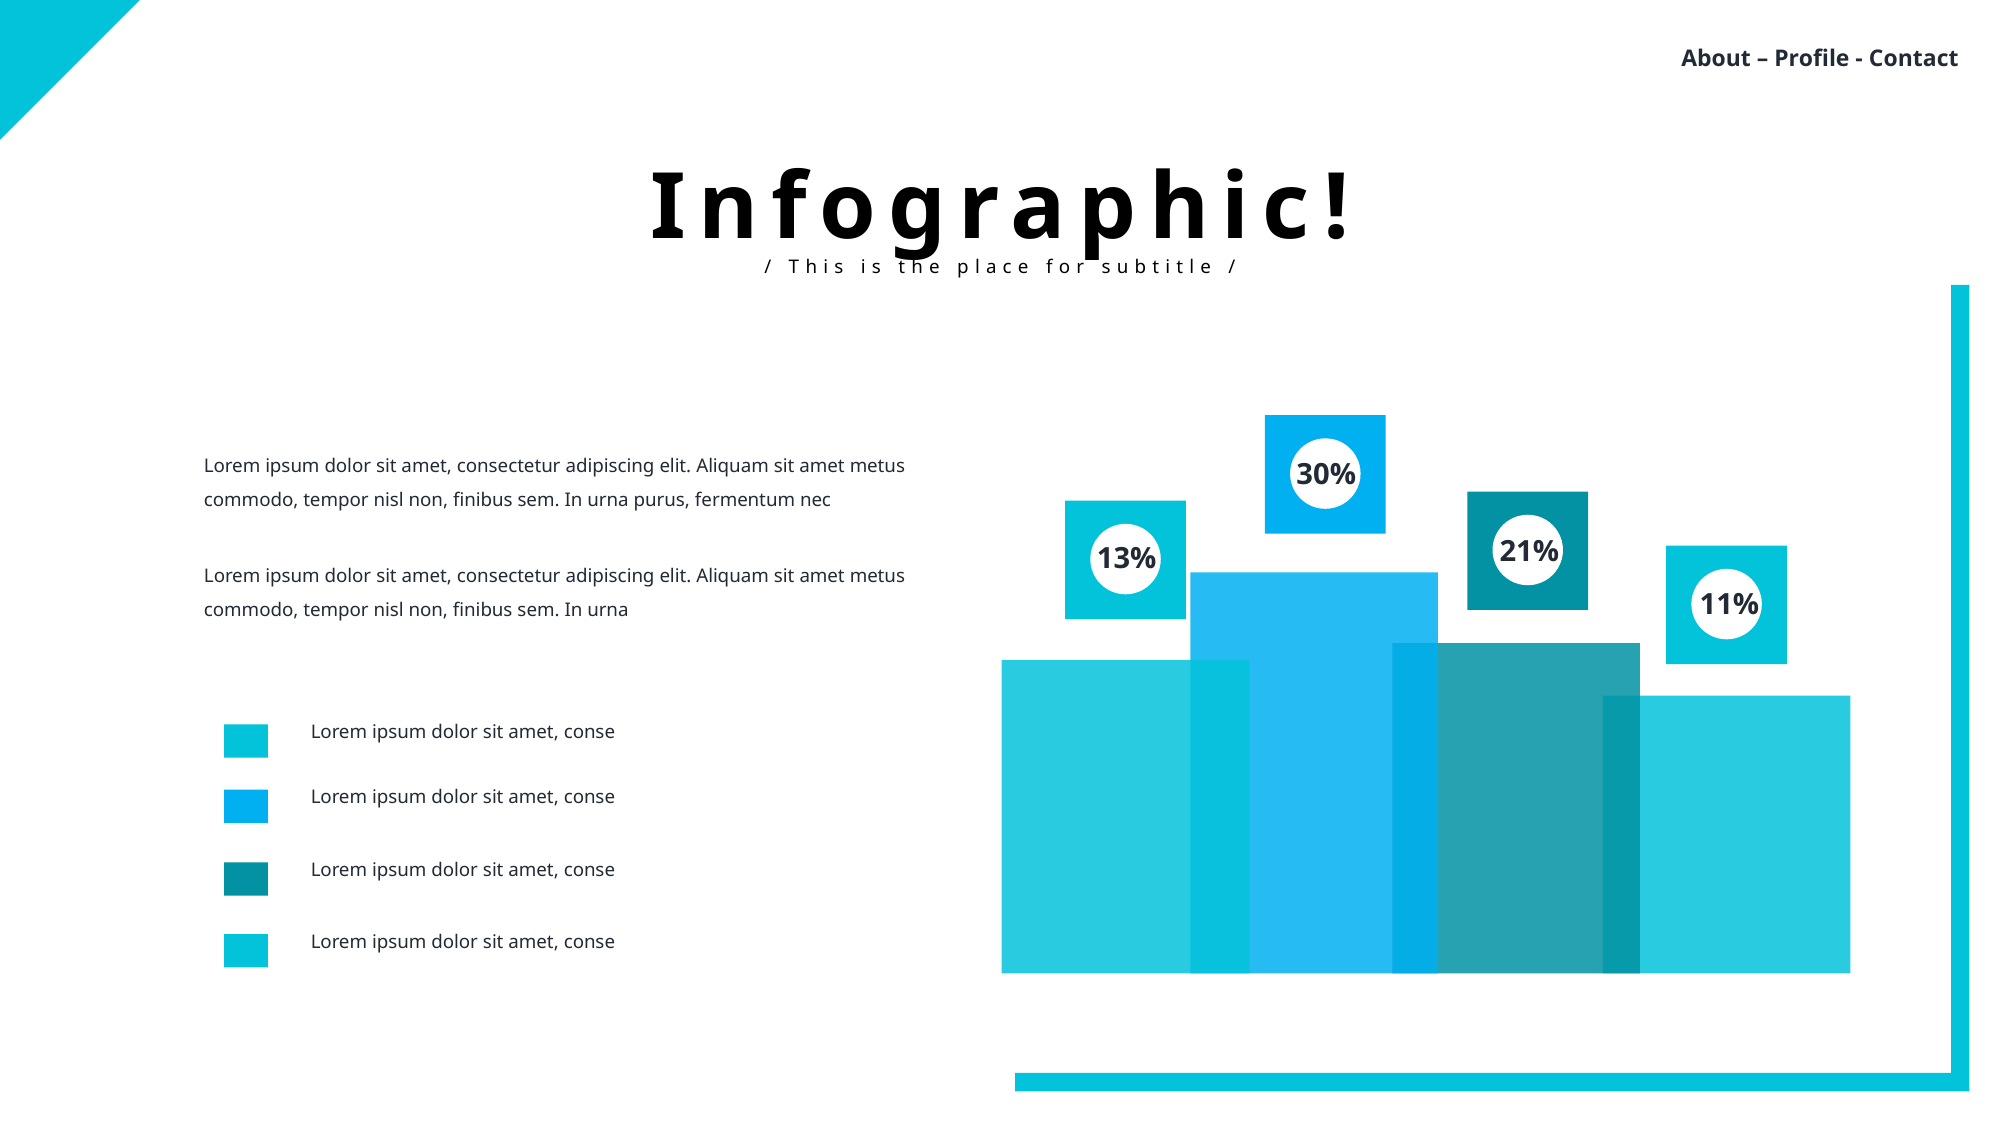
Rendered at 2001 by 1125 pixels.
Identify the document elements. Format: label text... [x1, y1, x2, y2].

text_box Lorem ipsum dolor sit amet, consectetur adipiscing elit. Aliquam sit amet metus commodo, tempor nisl non, finibus sem. In urna purus, fermentum nec [189, 435, 979, 518]
text_box Lorem ipsum dolor sit amet, conse [296, 712, 859, 750]
text_box Lorem ipsum dolor sit amet, consectetur adipiscing elit. Aliquam sit amet metus commodo, tempor nisl non, finibus sem. In urna [189, 545, 963, 628]
text_box [223, 723, 269, 759]
text_box Lorem ipsum dolor sit amet, conse [296, 777, 859, 815]
text_box About – Profile - Contact [1557, 29, 1989, 85]
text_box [1001, 415, 1851, 974]
text_box [223, 933, 269, 968]
text_box [223, 861, 269, 897]
text_box [1014, 284, 1970, 1092]
text_box [223, 789, 269, 824]
text_box [0, 0, 142, 142]
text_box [613, 140, 1387, 285]
text_box Lorem ipsum dolor sit amet, conse [296, 850, 859, 888]
text_box Lorem ipsum dolor sit amet, conse [296, 921, 859, 960]
